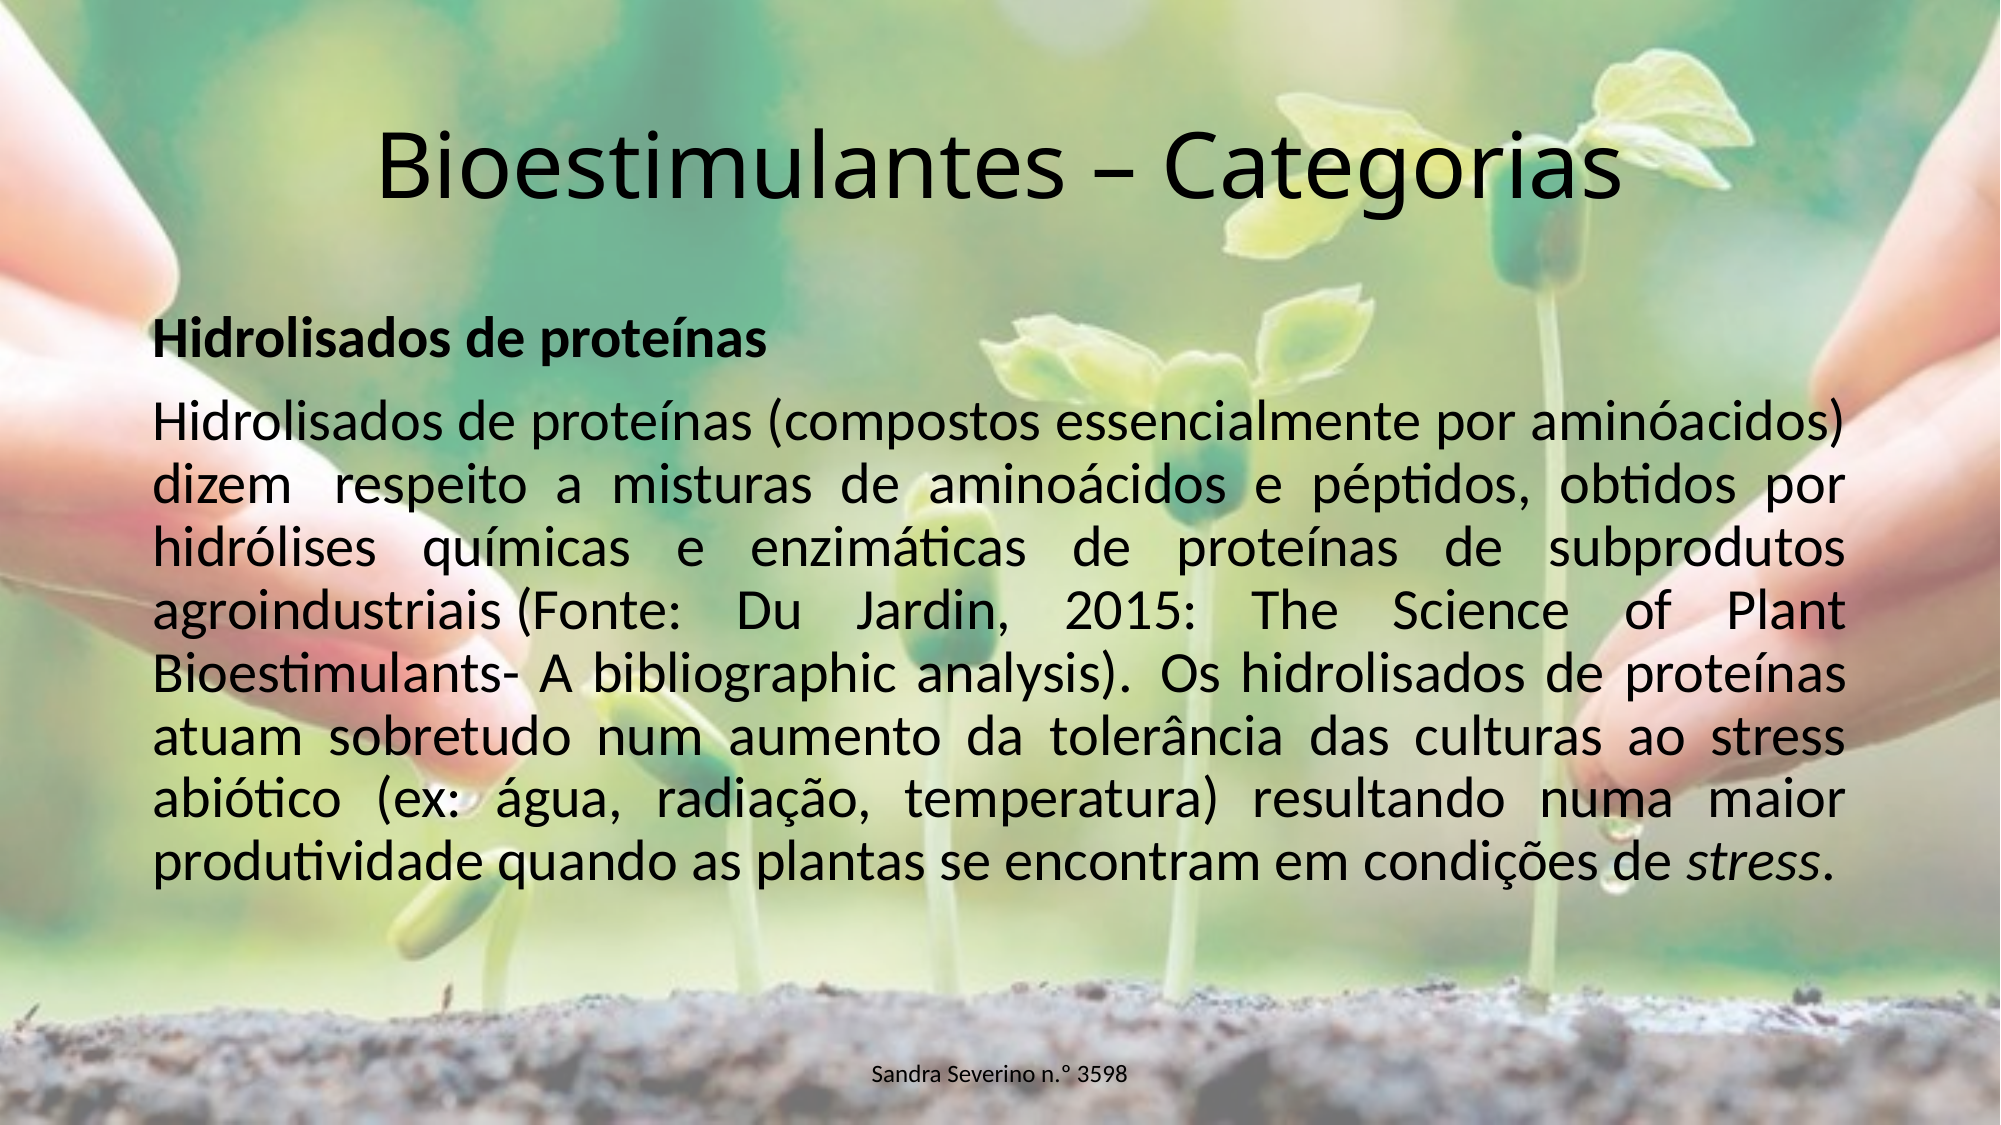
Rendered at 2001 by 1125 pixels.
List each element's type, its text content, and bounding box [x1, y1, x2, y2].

list Hidrolisados de proteínas Hidrolisados de proteínas (compostos essencialmente por aminóacidos) dizem respeito a misturas de aminoácidos e péptidos, obtidos por hidrólises químicas e enzimáticas de proteínas de subprodutos agroindustriais (Fonte: Du Jardin, 2015: The Science of Plant Bioestimulants- A bibliographic analysis). Os hidrolisados de proteínas atuam sobretudo num aumento da tolerância das culturas ao stress abiótico (ex: água, radiação, temperatura) resultando numa maior produtividade quando as plantas se encontram em condições de stress. [137, 299, 1863, 1014]
footer Sandra Severino n.º 3598 [662, 1042, 1338, 1103]
title Bioestimulantes – Categorias [137, 59, 1863, 278]
